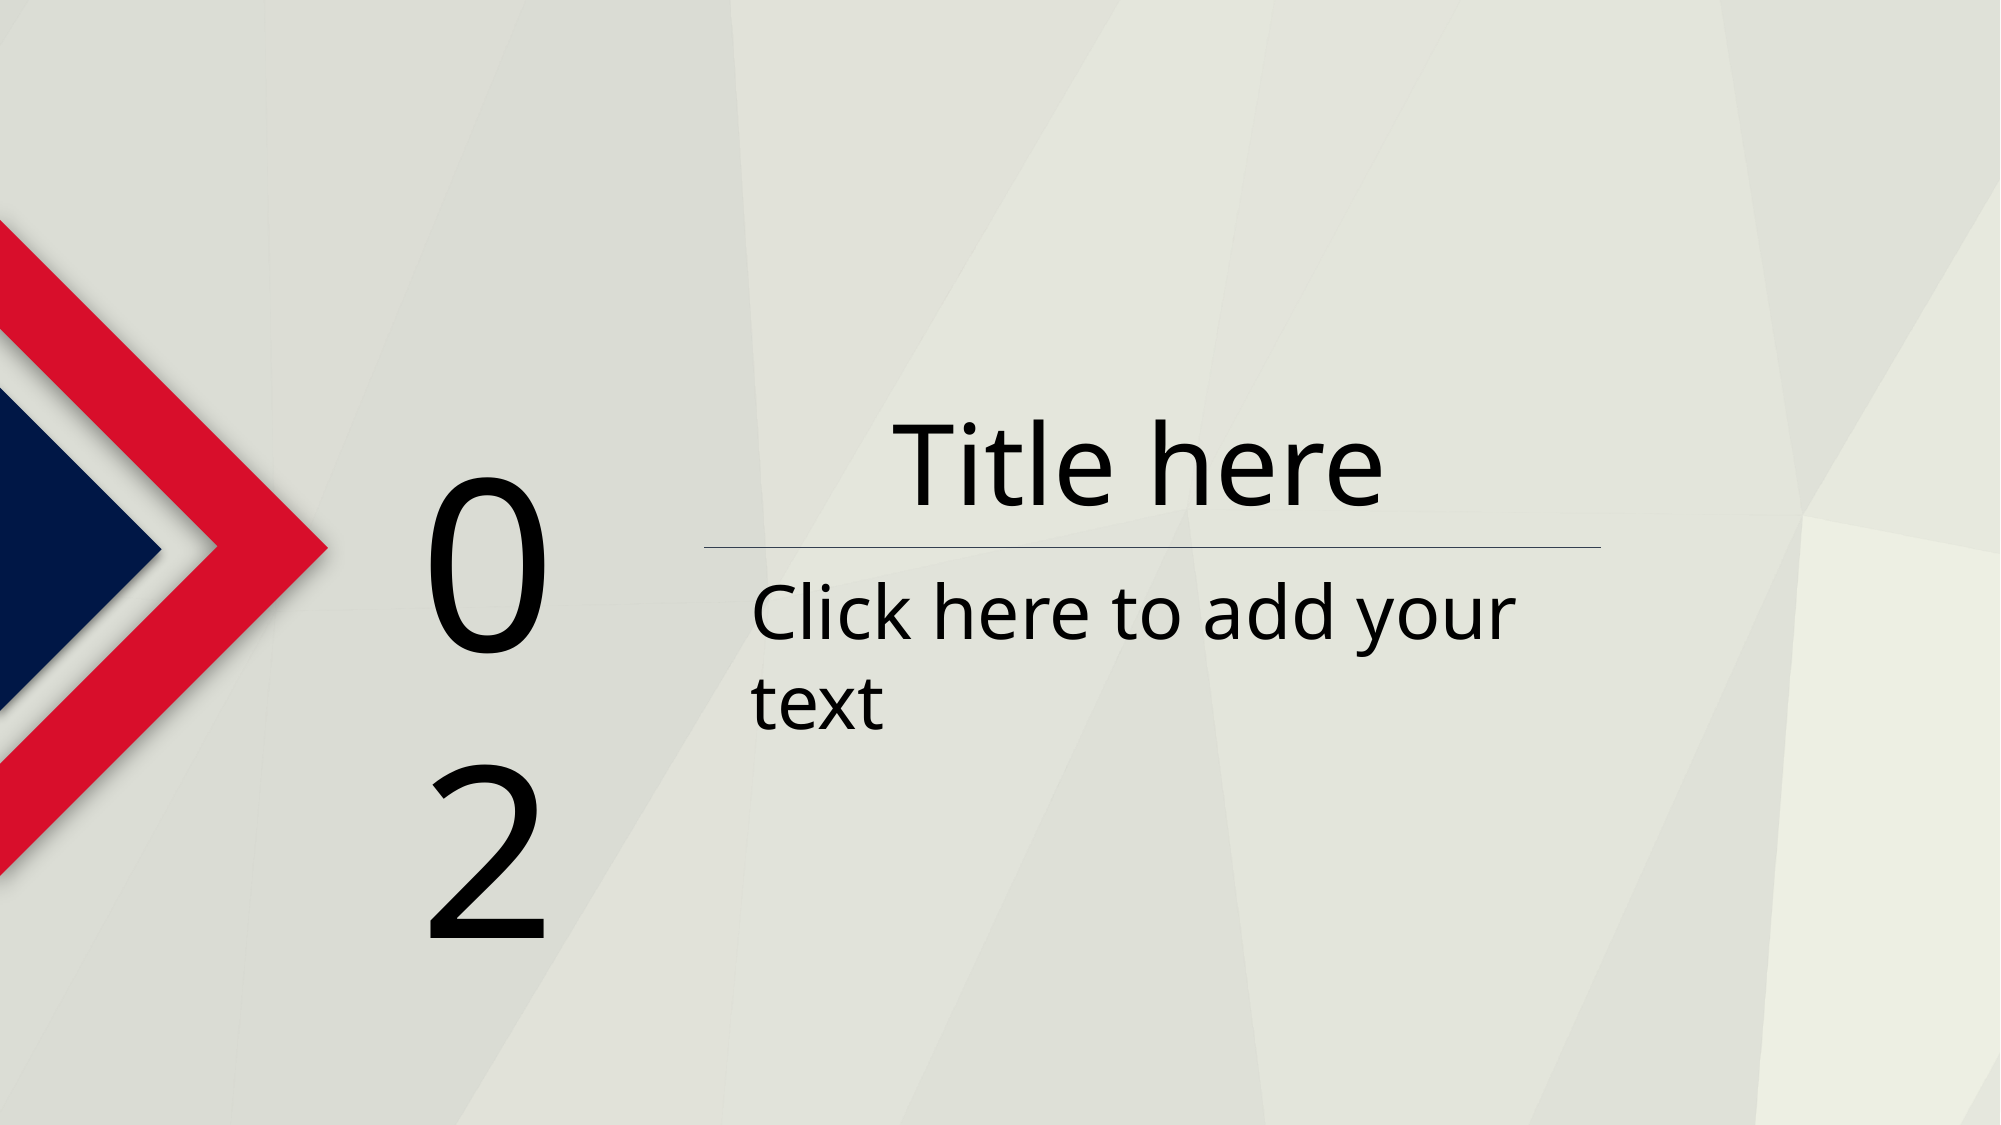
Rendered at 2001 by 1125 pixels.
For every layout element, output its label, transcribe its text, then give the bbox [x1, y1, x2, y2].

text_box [0, 310, 230, 786]
text_box Title here [878, 385, 1427, 536]
picture [0, 0, 2001, 1125]
text_box Click here to add your text [735, 557, 1635, 752]
text_box 02 [404, 404, 705, 994]
